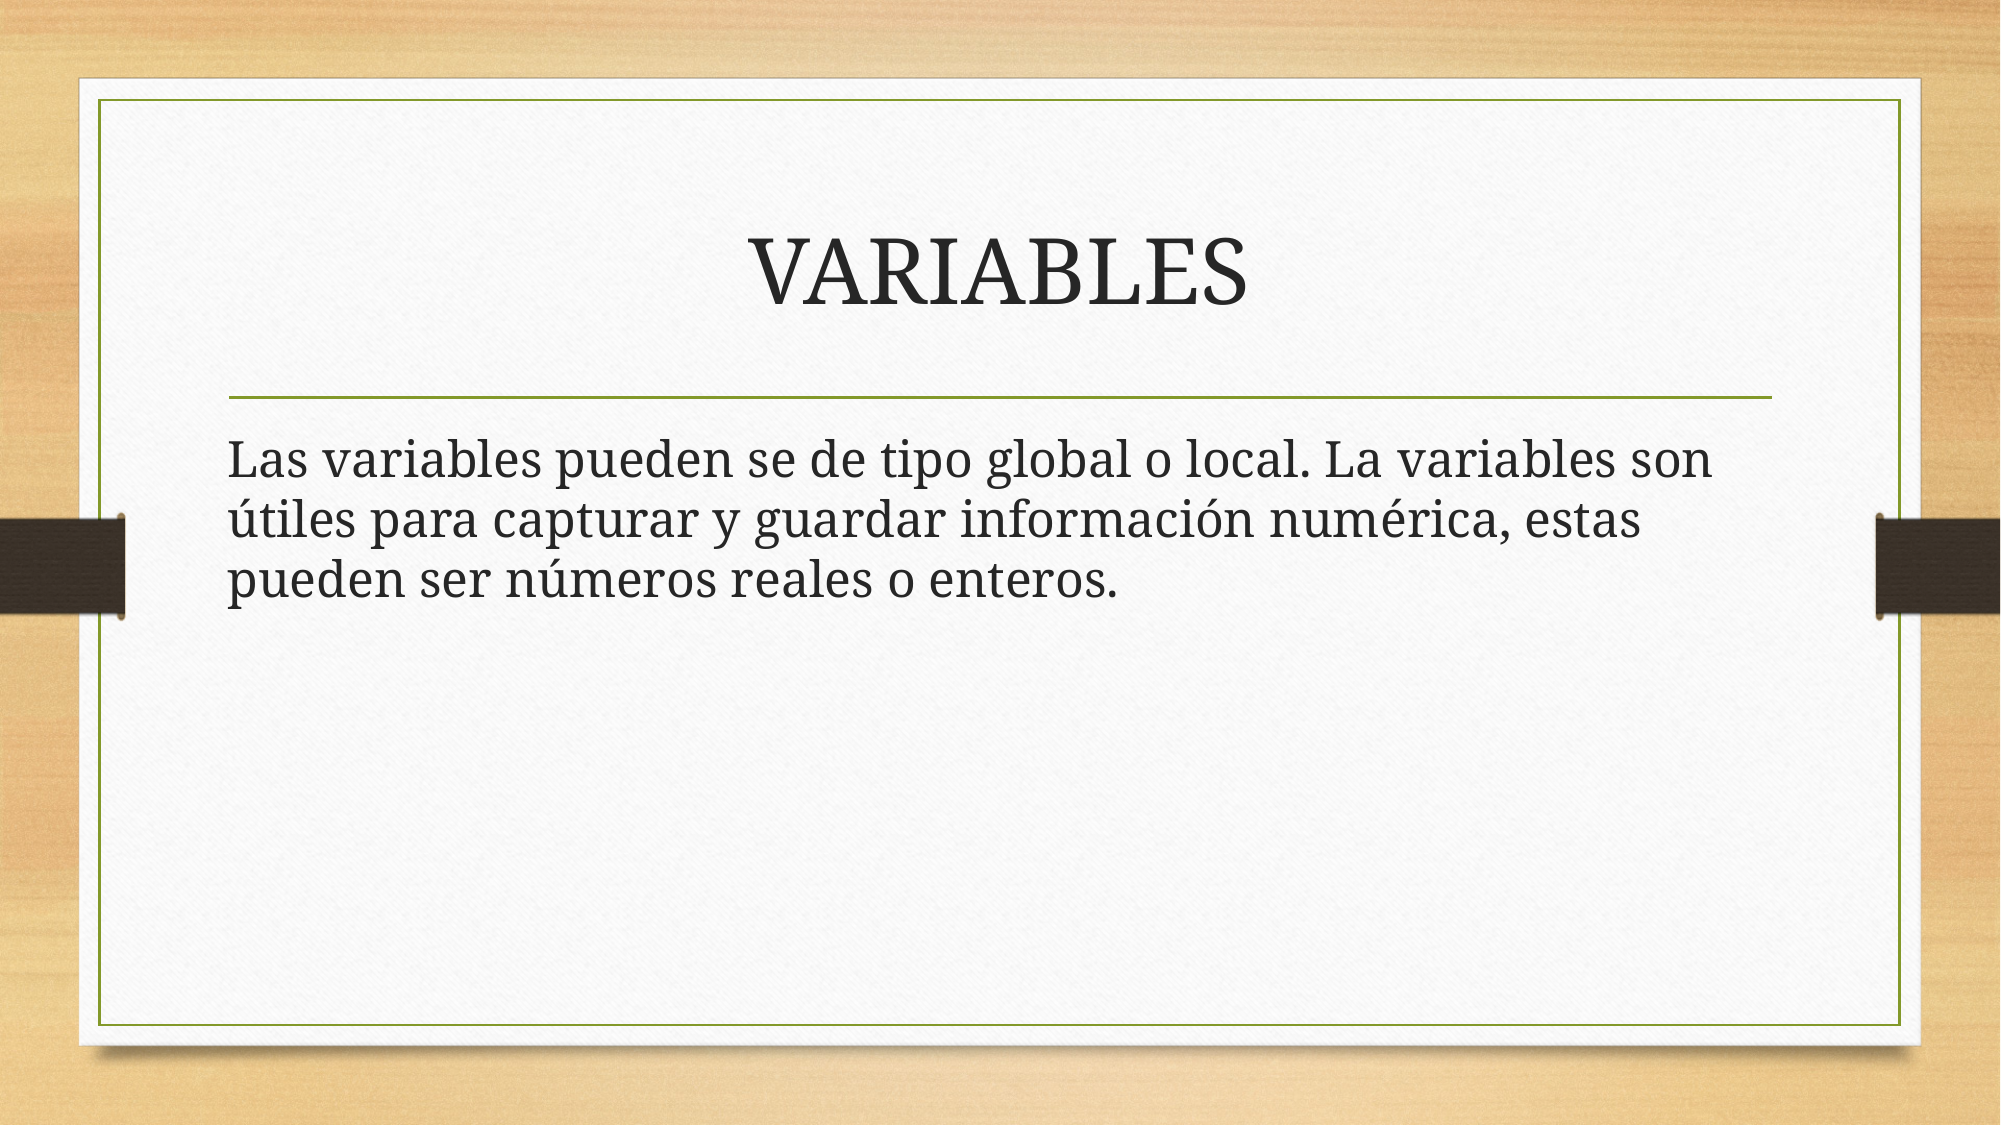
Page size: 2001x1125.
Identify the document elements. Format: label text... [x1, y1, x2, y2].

title VARIABLES [212, 161, 1788, 375]
picture [0, 0, 2001, 1125]
list Las variables pueden se de tipo global o local. La variables son útiles para capturar y guardar información numérica, estas pueden ser números reales o enteros. [212, 419, 1788, 964]
